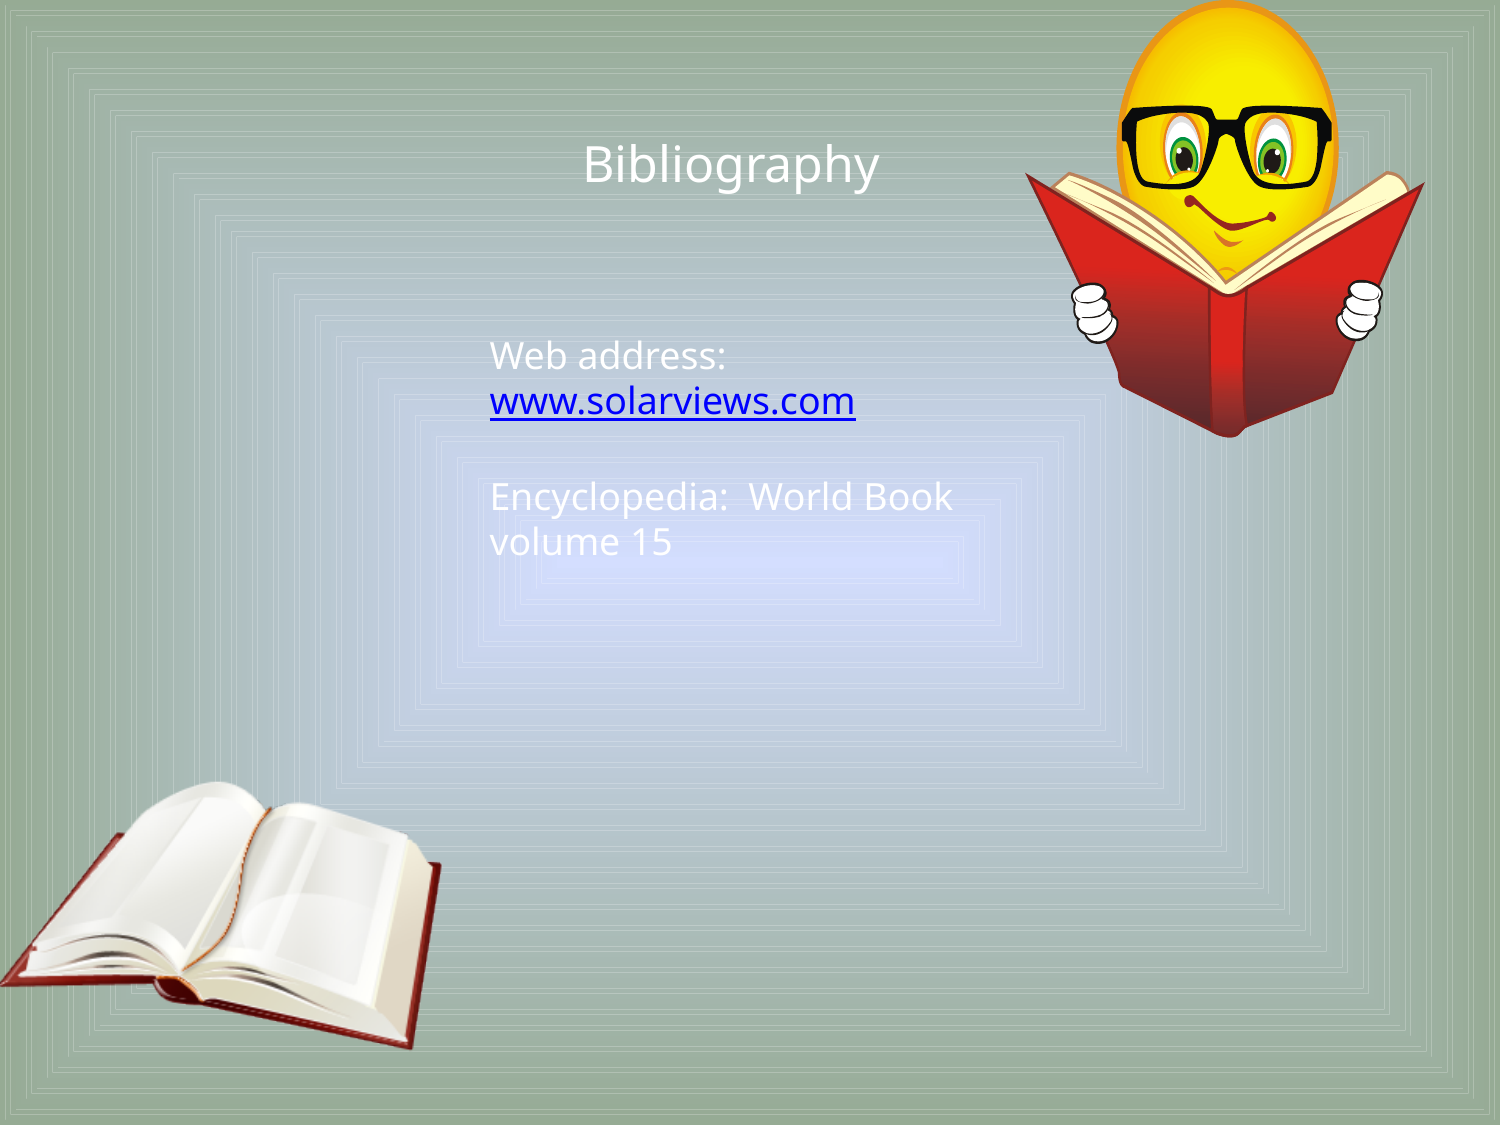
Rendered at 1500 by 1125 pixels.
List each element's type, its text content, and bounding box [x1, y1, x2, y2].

text_box Bibliography [375, 124, 1024, 200]
picture [1024, 0, 1426, 438]
picture [0, 674, 451, 1125]
text_box Web address: www.solarviews.com Encyclopedia: World Book volume 15 [474, 324, 1000, 571]
